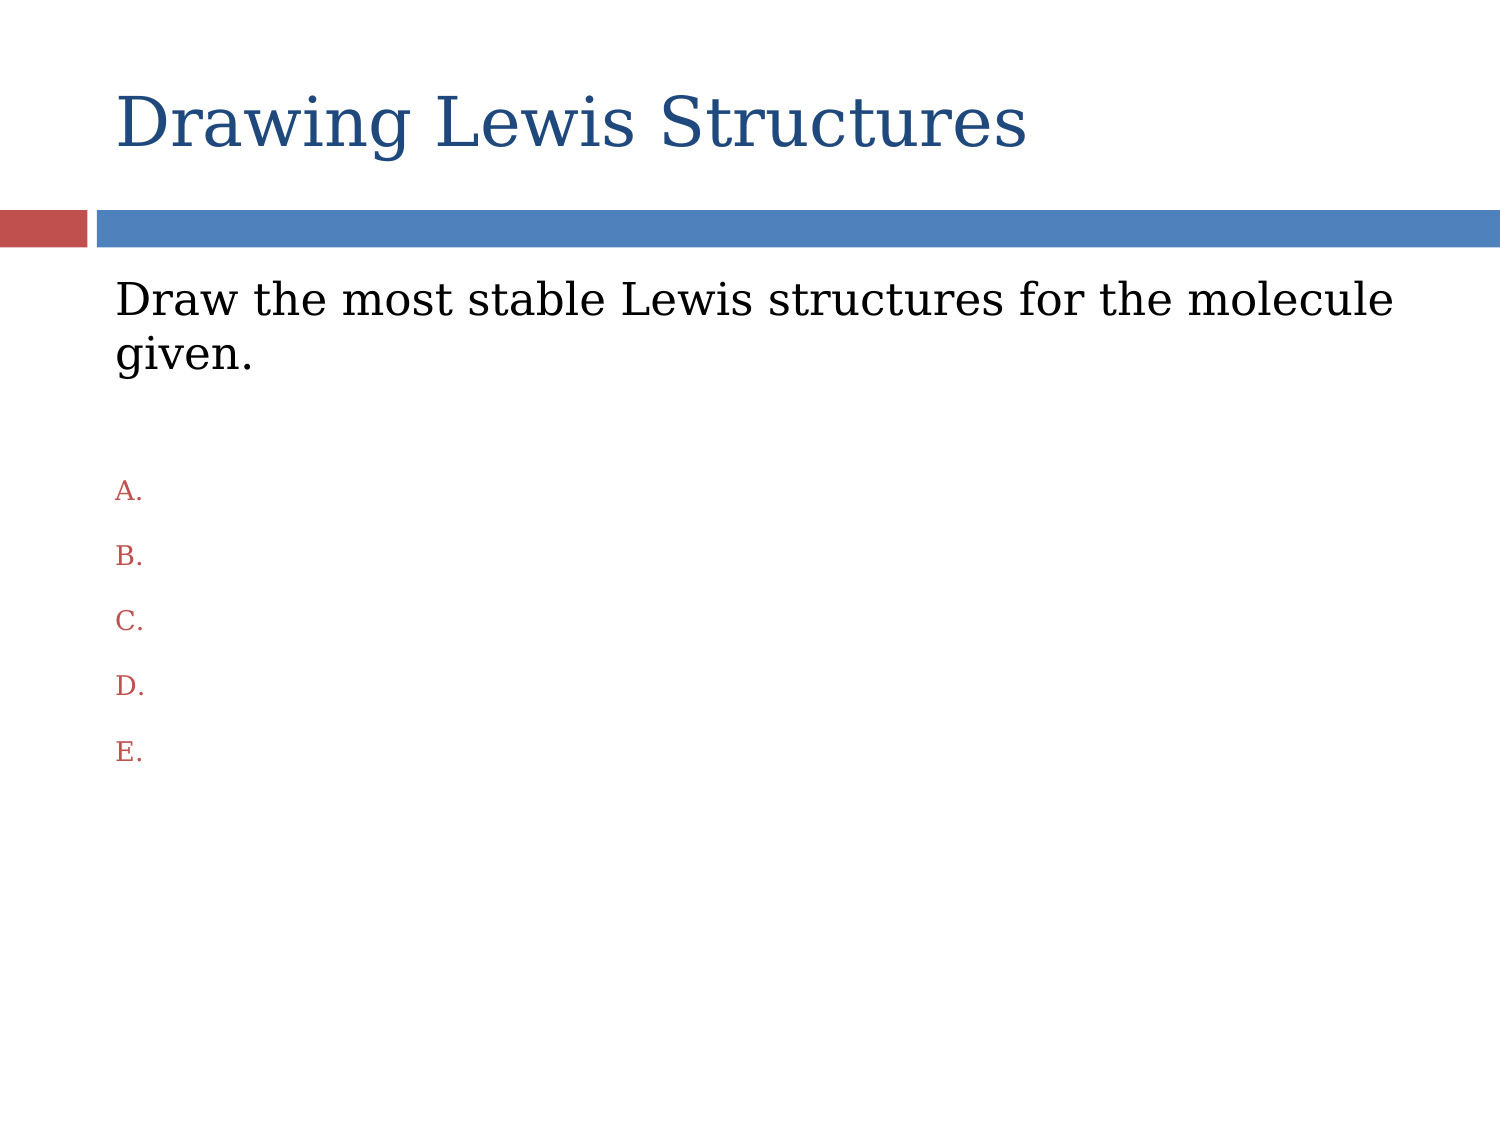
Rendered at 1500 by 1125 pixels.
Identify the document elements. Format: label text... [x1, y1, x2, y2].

title Drawing Lewis Structures [100, 37, 1438, 200]
